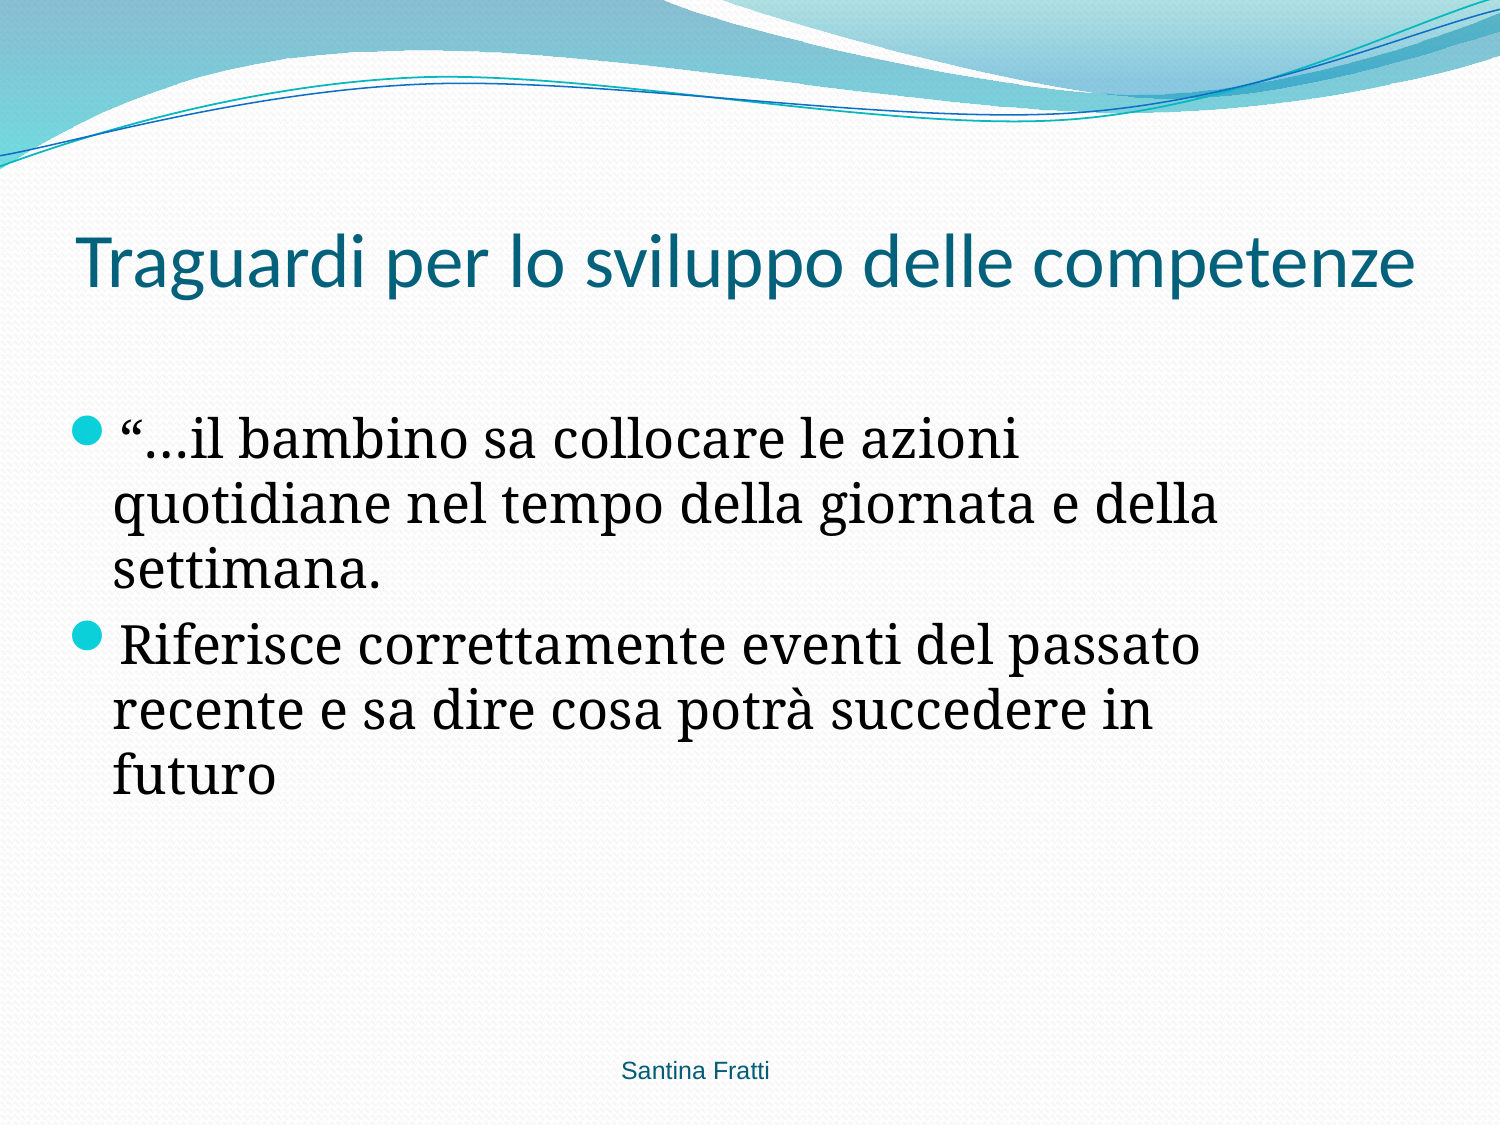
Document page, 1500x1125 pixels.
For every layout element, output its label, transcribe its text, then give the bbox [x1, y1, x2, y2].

title Traguardi per lo sviluppo delle competenze [75, 115, 1425, 303]
list “…il bambino sa collocare le azioni quotidiane nel tempo della giornata e della settimana. Riferisce correttamente eventi del passato recente e sa dire cosa potrà succedere in futuro [53, 397, 1241, 1050]
footer Santina Fratti [395, 1046, 996, 1085]
